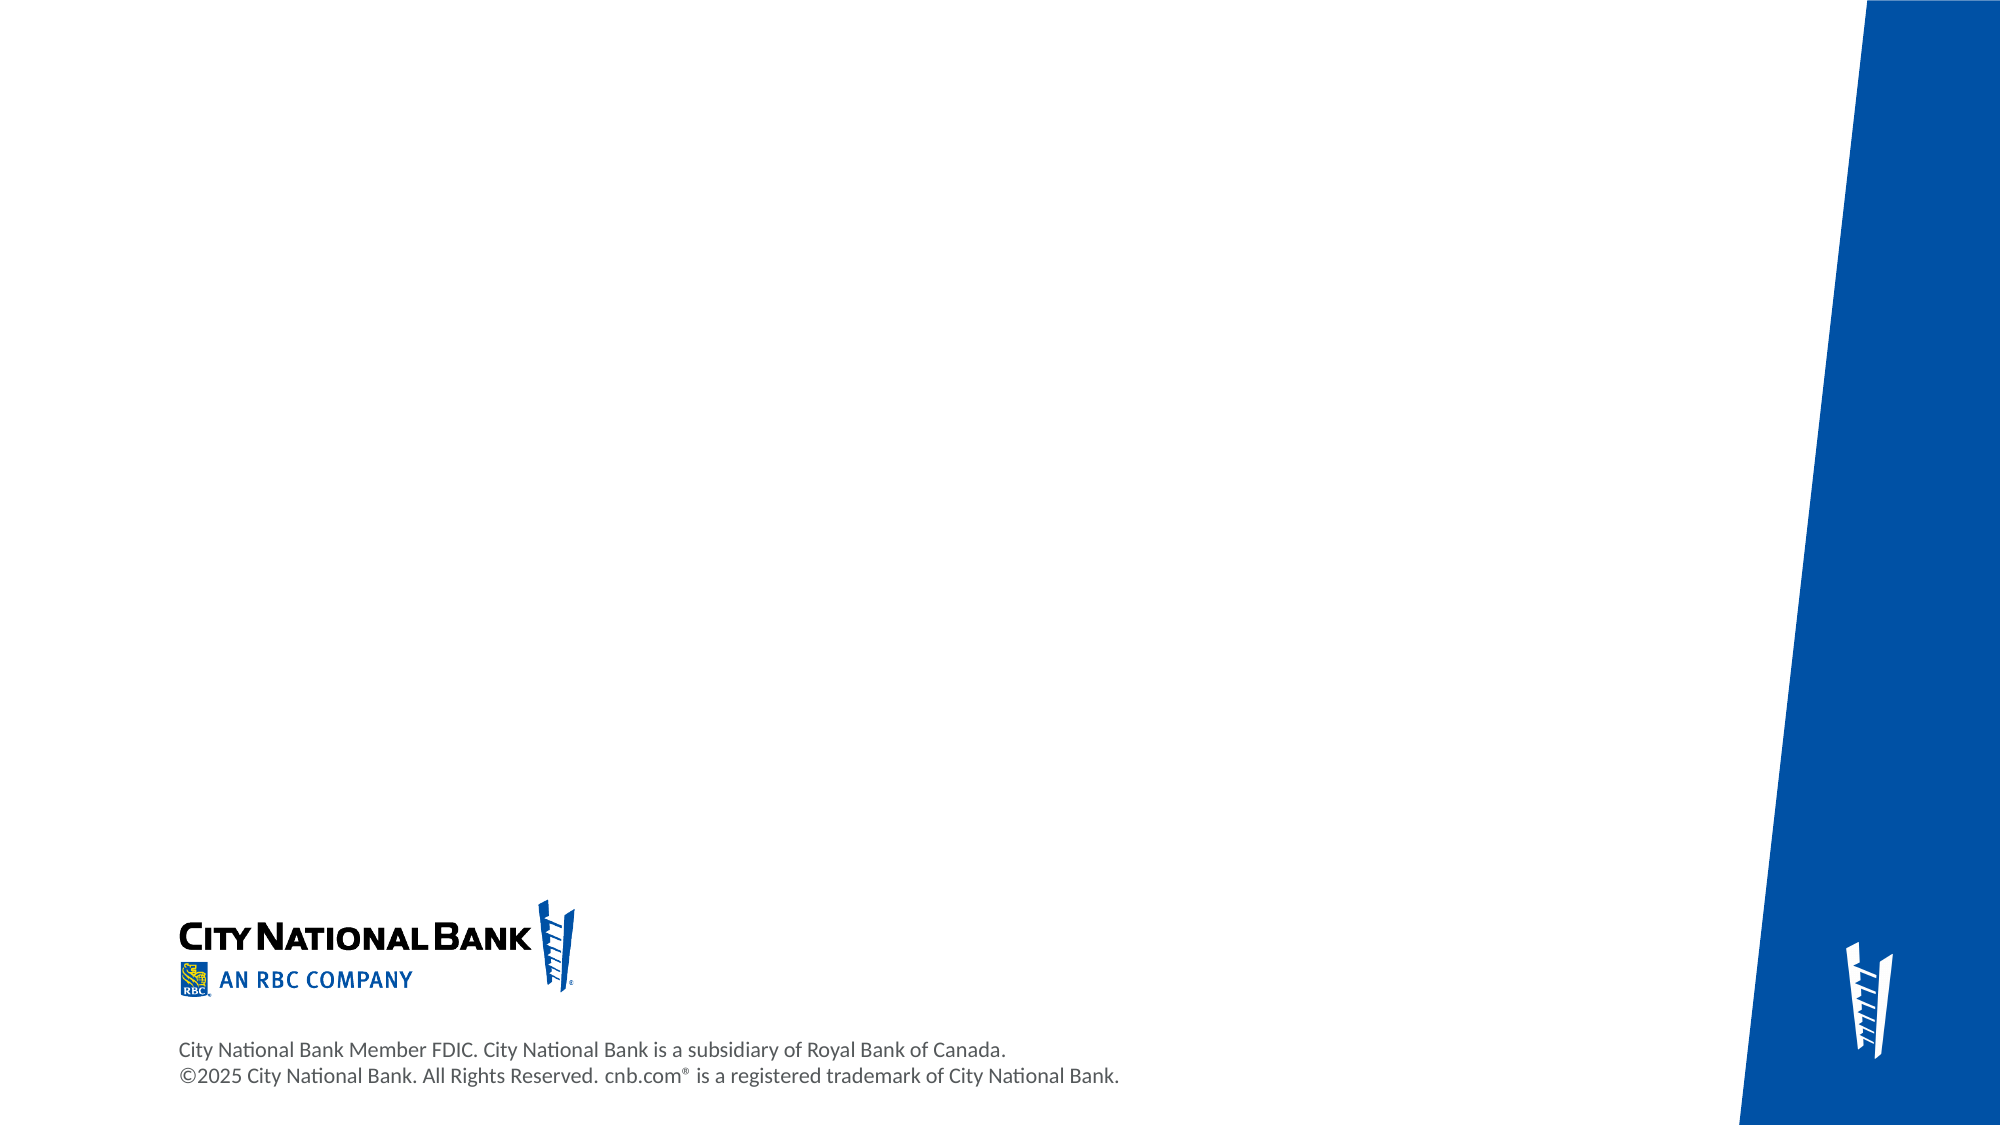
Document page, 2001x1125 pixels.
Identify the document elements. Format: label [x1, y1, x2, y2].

picture [179, 899, 575, 997]
picture [1846, 942, 1893, 1059]
